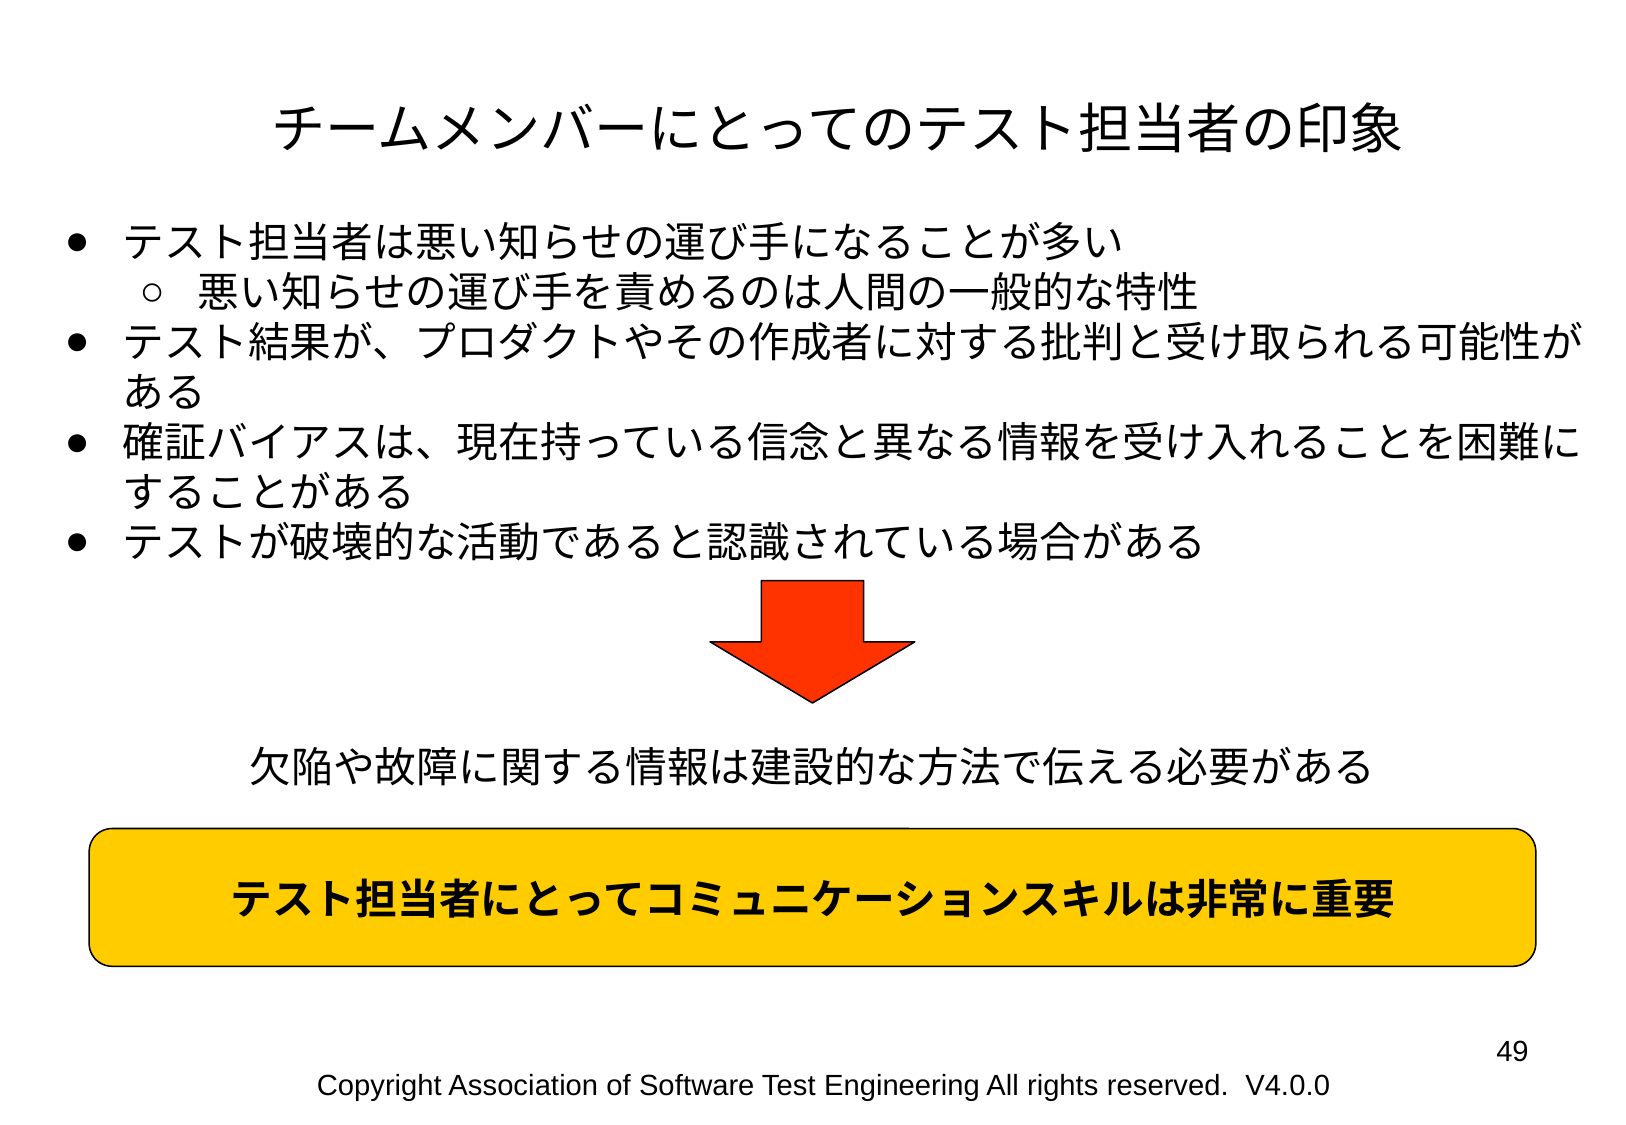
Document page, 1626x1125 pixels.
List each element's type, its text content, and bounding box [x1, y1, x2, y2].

text_box [710, 580, 915, 703]
title チームメンバーにとってのテスト担当者の印象 [137, 87, 1538, 167]
footer Copyright Association of Software Test Engineering All rights reserved. V4.0.0 [233, 1058, 1164, 1103]
slide_number ‹#› [1164, 1024, 1544, 1103]
text_box 欠陥や故障に関する情報は建設的な方法で伝える必要がある [125, 725, 1500, 806]
list テスト担当者は悪い知らせの運び手になることが多い 悪い知らせの運び手を責めるのは人間の一般的な特性 テスト結果が、プロダクトやその作成者に対する批判と受け取られる可能性がある 確証バイアスは、現在持っている信念と異なる情報を受け入れることを困難にすることがある テストが破壊的な活動であると認識されている場合がある [32, 208, 1604, 606]
text_box テスト担当者にとってコミュニケーションスキルは非常に重要 [89, 828, 1536, 967]
